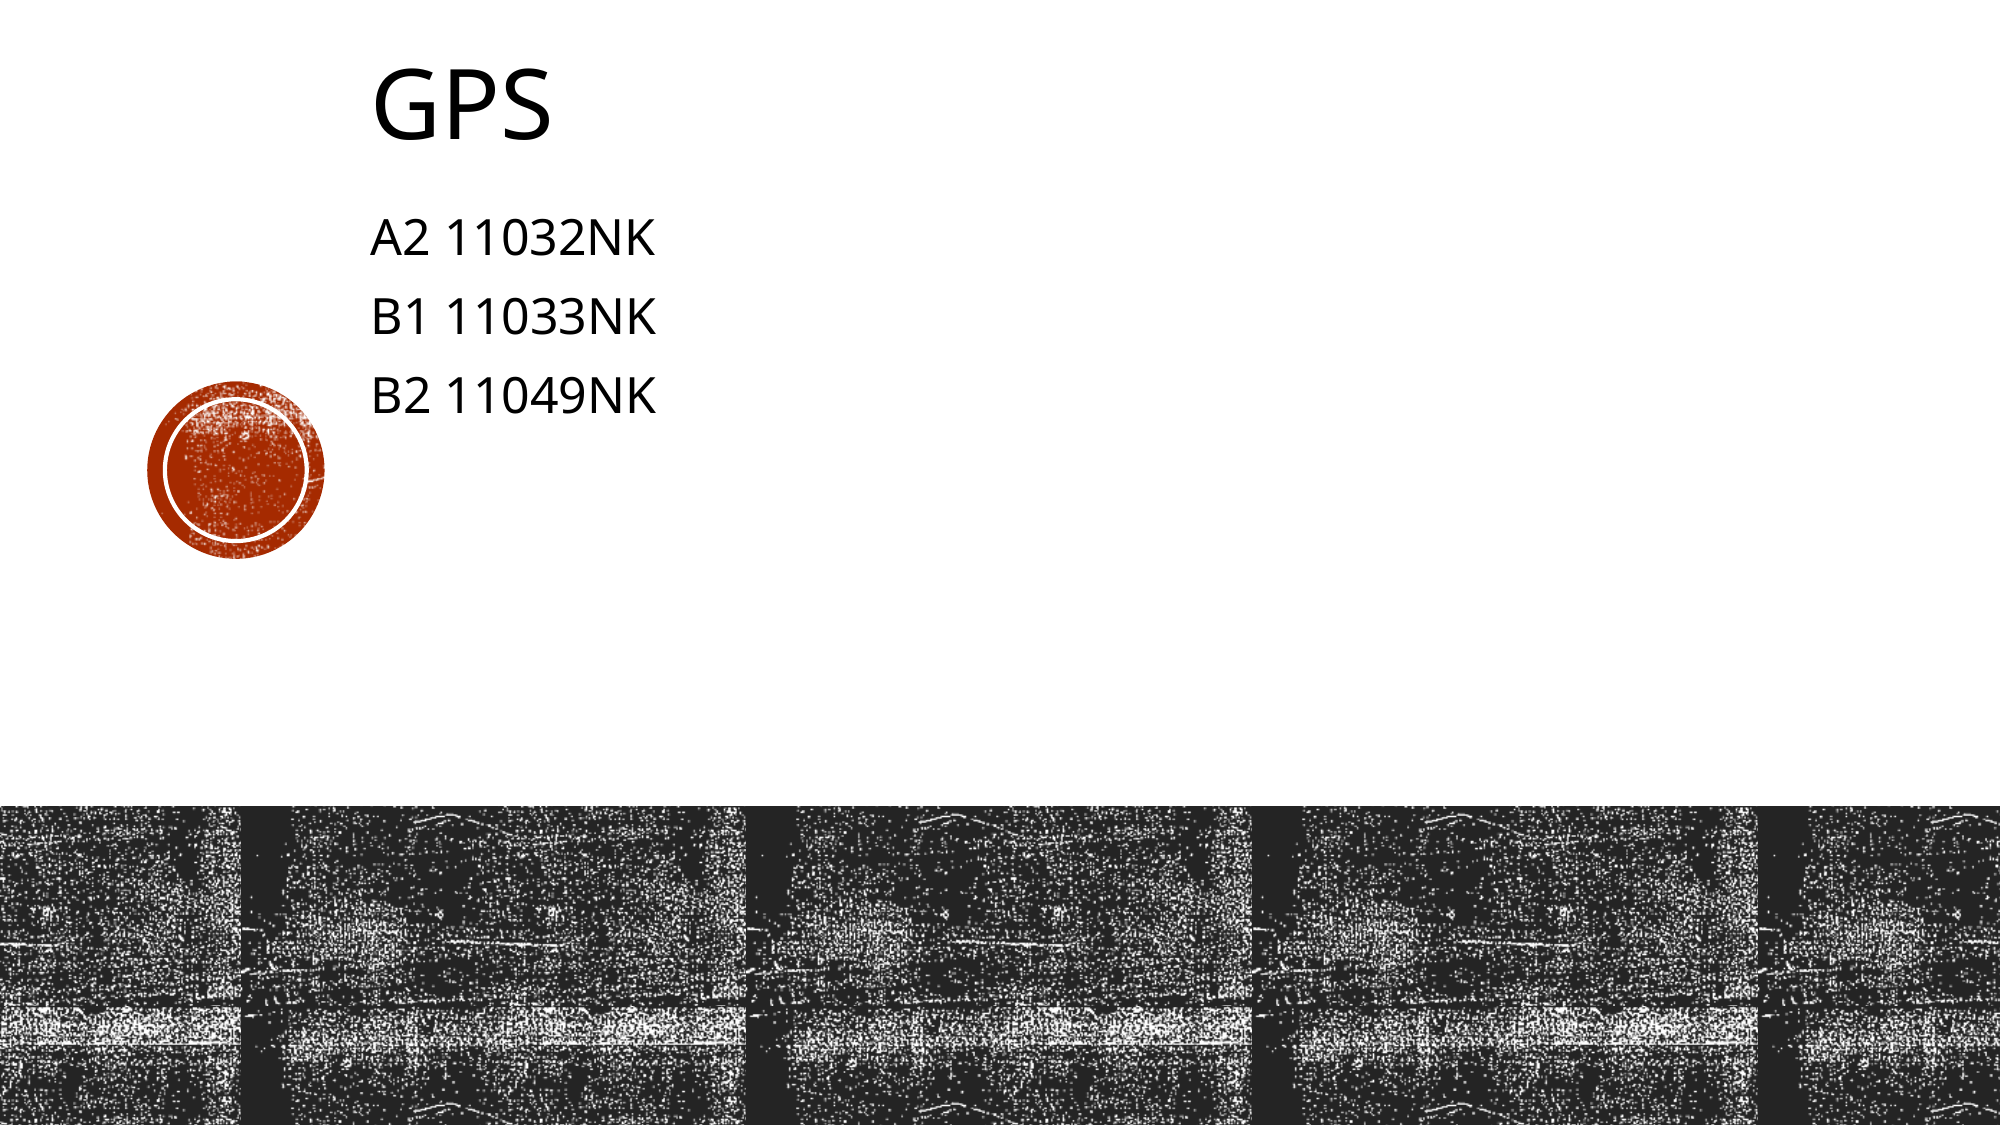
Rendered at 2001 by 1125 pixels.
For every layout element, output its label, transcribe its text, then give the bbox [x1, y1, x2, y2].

list A2 11032NK B1 11033NK B2 11049NK [355, 204, 1965, 873]
title gps [355, 56, 1927, 166]
